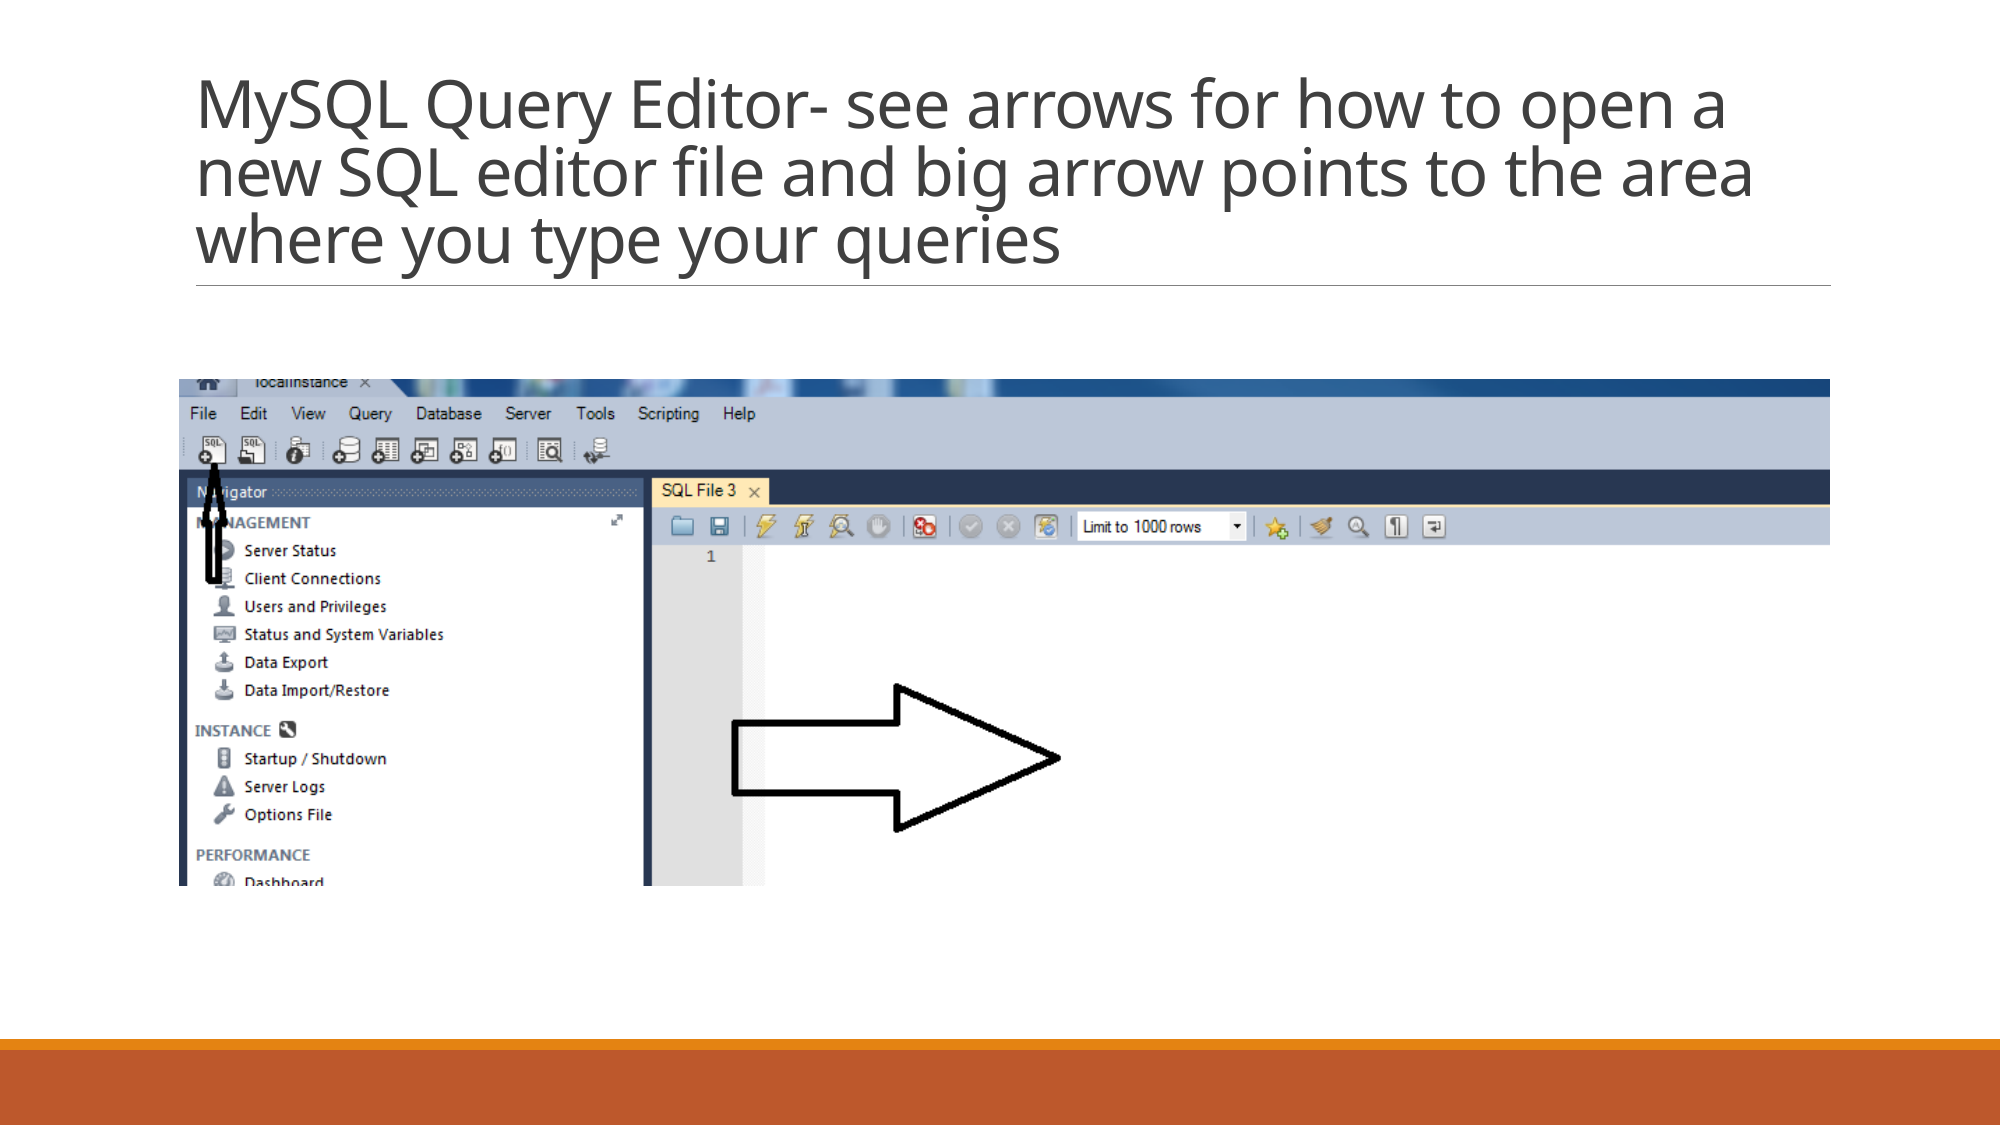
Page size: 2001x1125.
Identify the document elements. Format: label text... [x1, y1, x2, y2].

title MySQL Query Editor- see arrows for how to open a new SQL editor file and big arrow points to the area where you type your queries [180, 47, 1830, 285]
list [179, 379, 1831, 887]
